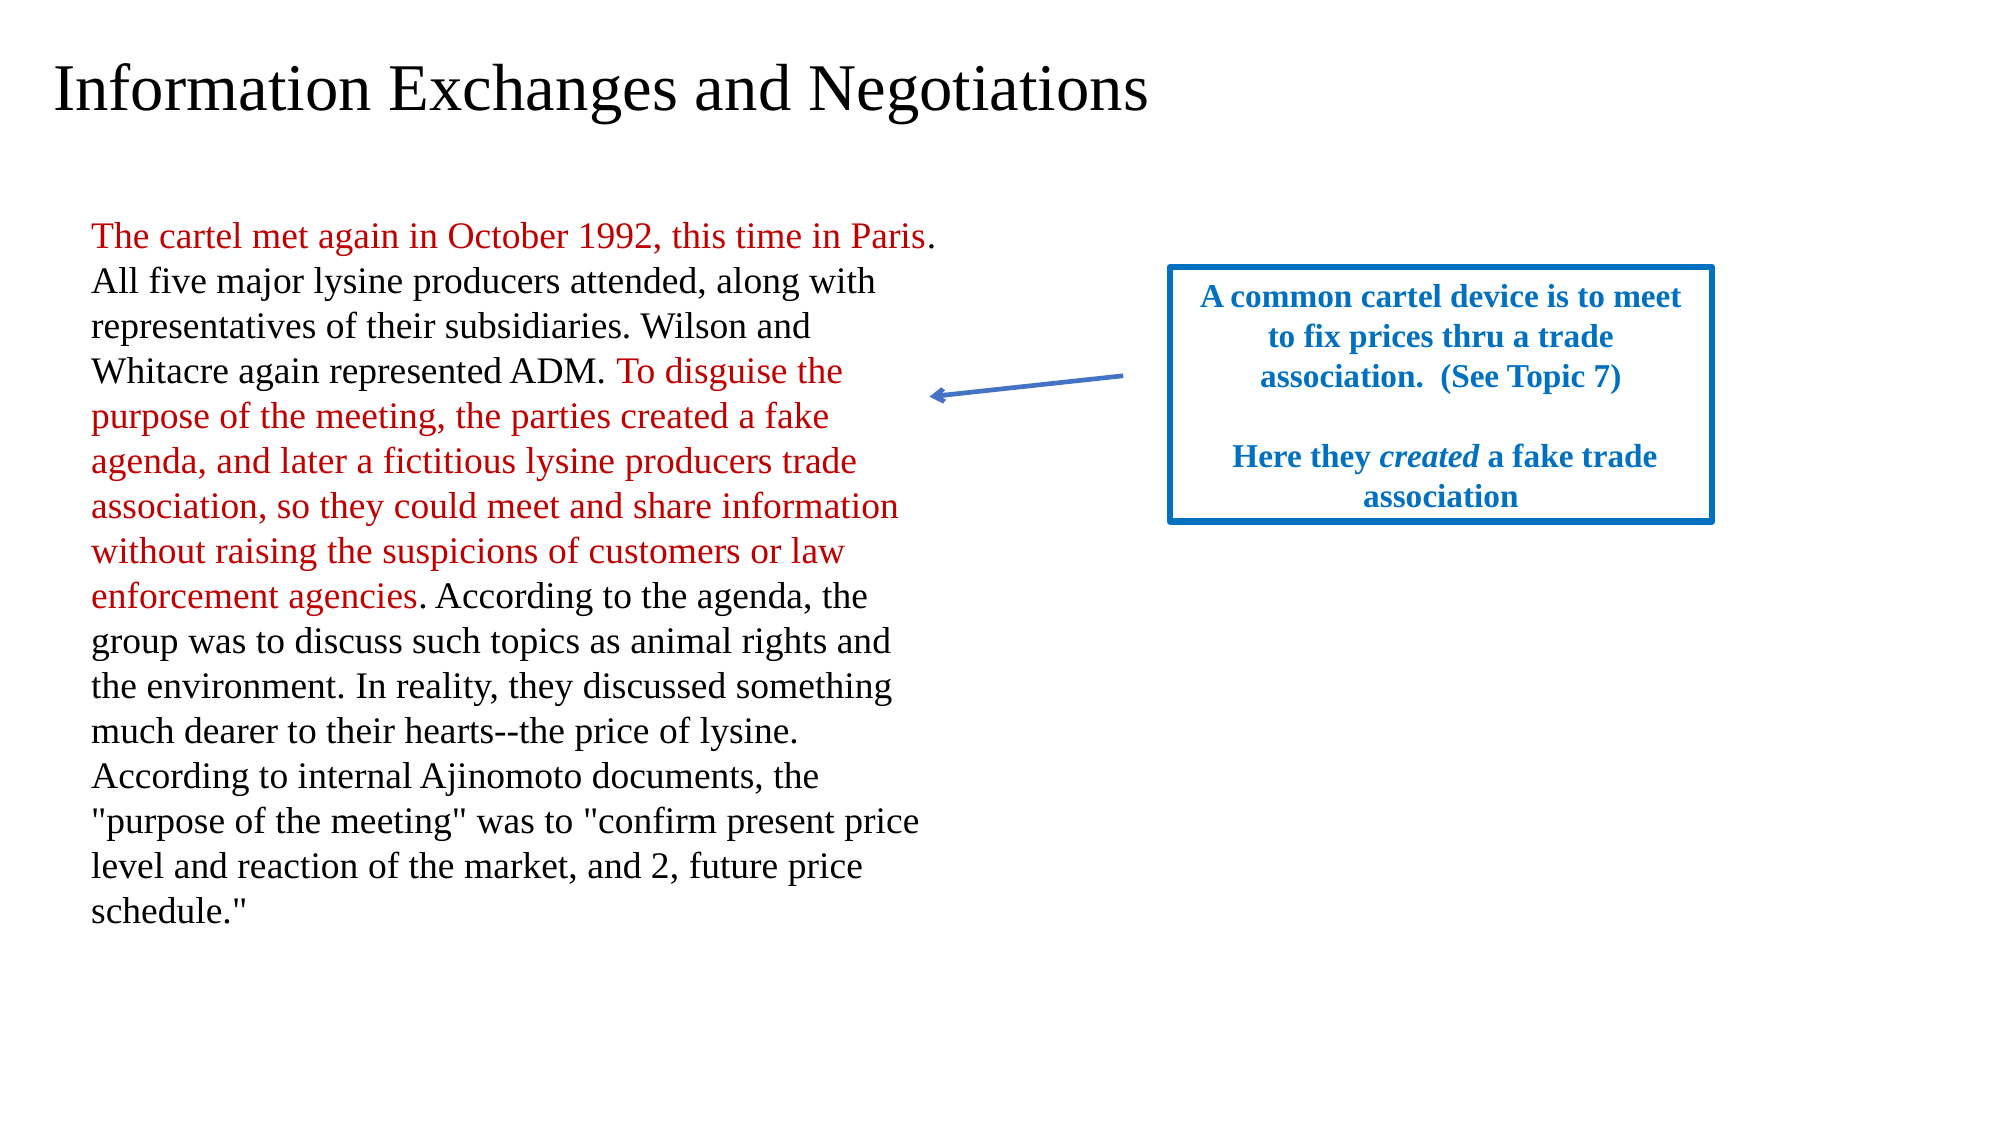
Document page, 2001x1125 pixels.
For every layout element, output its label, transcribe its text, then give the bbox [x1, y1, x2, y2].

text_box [929, 375, 1124, 397]
text_box The cartel met again in October 1992, this time in Paris. All five major lysine producers attended, along with representatives of their subsidiaries. Wilson and Whitacre again represented ADM. To disguise the purpose of the meeting, the parties created a fake agenda, and later a fictitious lysine producers trade association, so they could meet and share information without raising the suspicions of customers or law enforcement agencies. According to the agenda, the group was to discuss such topics as animal rights and the environment. In reality, they discussed something much dearer to their hearts--the price of lysine. According to internal Ajinomoto documents, the "purpose of the meeting" was to "confirm present price level and reaction of the market, and 2, future price schedule." [76, 203, 1077, 939]
text_box A common cartel device is to meet to fix prices thru a trade association. (See Topic 7) Here they created a fake trade association [1169, 267, 1713, 522]
text_box Information Exchanges and Negotiations [38, 36, 1167, 131]
